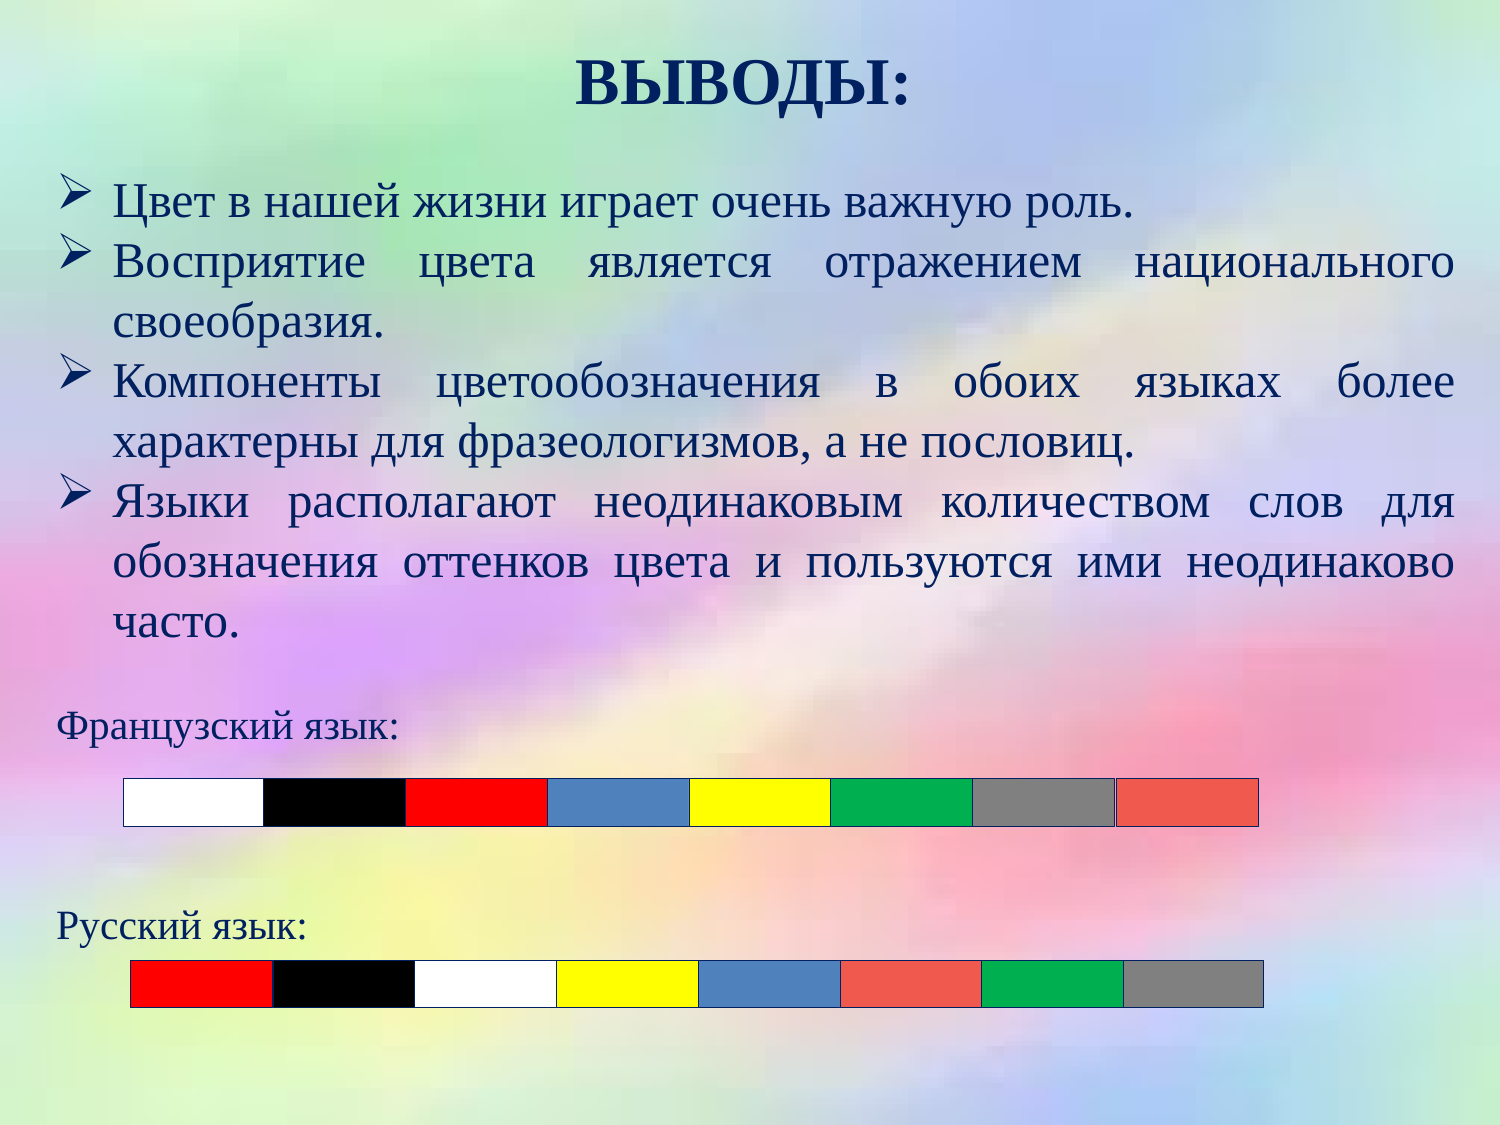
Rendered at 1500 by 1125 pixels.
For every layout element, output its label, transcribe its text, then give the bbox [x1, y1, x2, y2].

text_box ВЫВОДЫ: [41, 30, 1447, 126]
text_box Цвет в нашей жизни играет очень важную роль. Восприятие цвета является отражением национального своеобразия. Компоненты цветообозначения в обоих языках более характерны для фразеологизмов, а не пословиц. Языки располагают неодинаковым количеством слов для обозначения оттенков цвета и пользуются ими неодинаково часто. Французский язык: Русский язык: [41, 130, 1471, 956]
picture [0, 0, 1500, 1125]
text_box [122, 778, 1259, 827]
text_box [130, 959, 1264, 1008]
